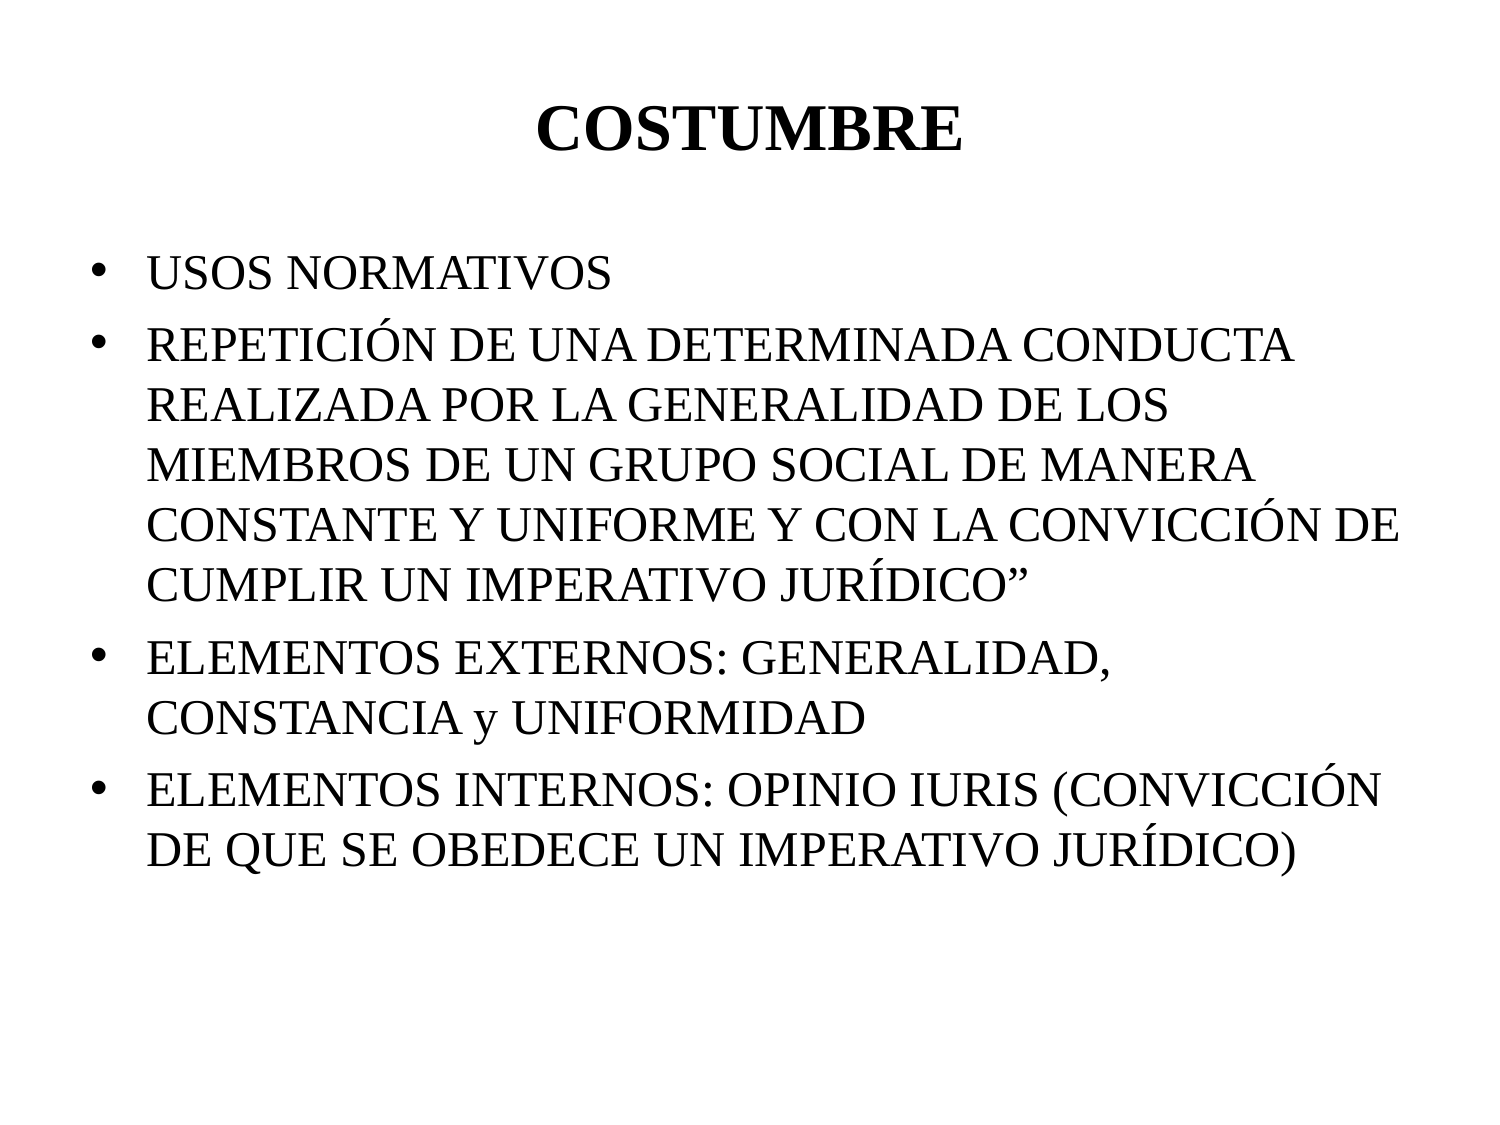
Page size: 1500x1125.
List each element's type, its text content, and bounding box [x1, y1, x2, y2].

list USOS NORMATIVOS REPETICIÓN DE UNA DETERMINADA CONDUCTA REALIZADA POR LA GENERALIDAD DE LOS MIEMBROS DE UN GRUPO SOCIAL DE MANERA CONSTANTE Y UNIFORME Y CON LA CONVICCIÓN DE CUMPLIR UN IMPERATIVO JURÍDICO” ELEMENTOS EXTERNOS: GENERALIDAD, CONSTANCIA y UNIFORMIDAD ELEMENTOS INTERNOS: OPINIO IURIS (CONVICCIÓN DE QUE SE OBEDECE UN IMPERATIVO JURÍDICO) [75, 231, 1425, 1000]
title COSTUMBRE [75, 62, 1425, 185]
